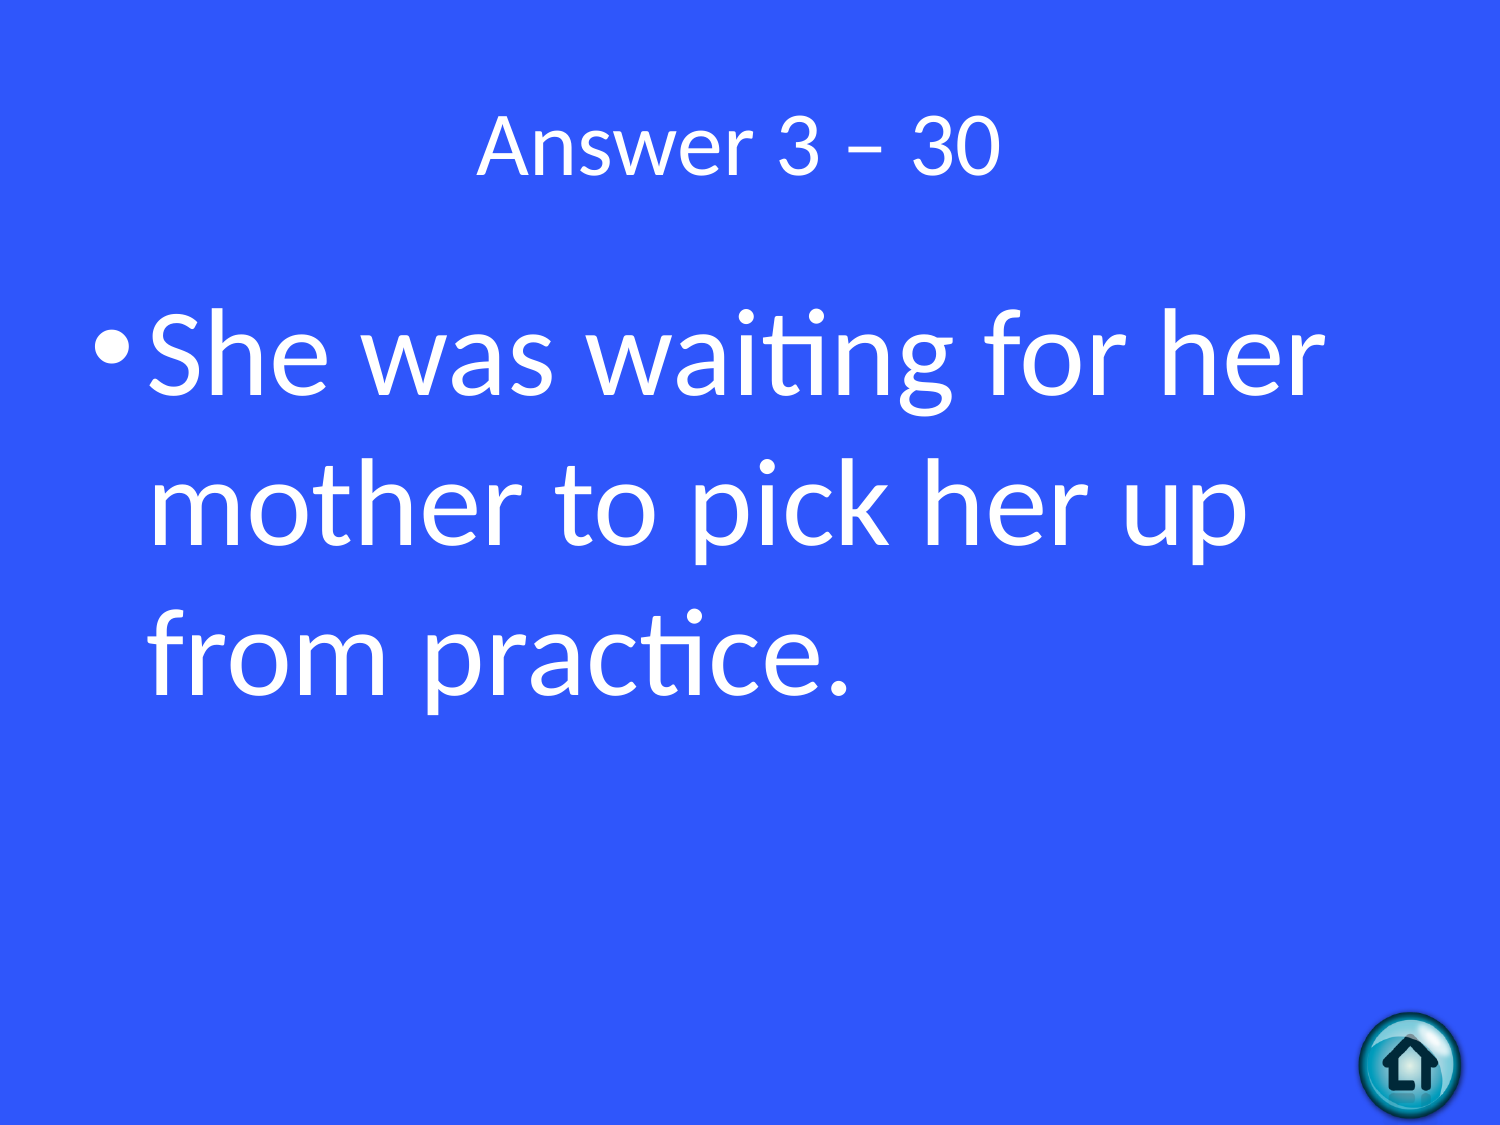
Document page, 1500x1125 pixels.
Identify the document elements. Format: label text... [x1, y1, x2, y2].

list She was waiting for her mother to pick her up from practice. [75, 262, 1425, 1005]
title Answer 3 – 30 [75, 45, 1425, 233]
picture [1349, 1006, 1469, 1125]
